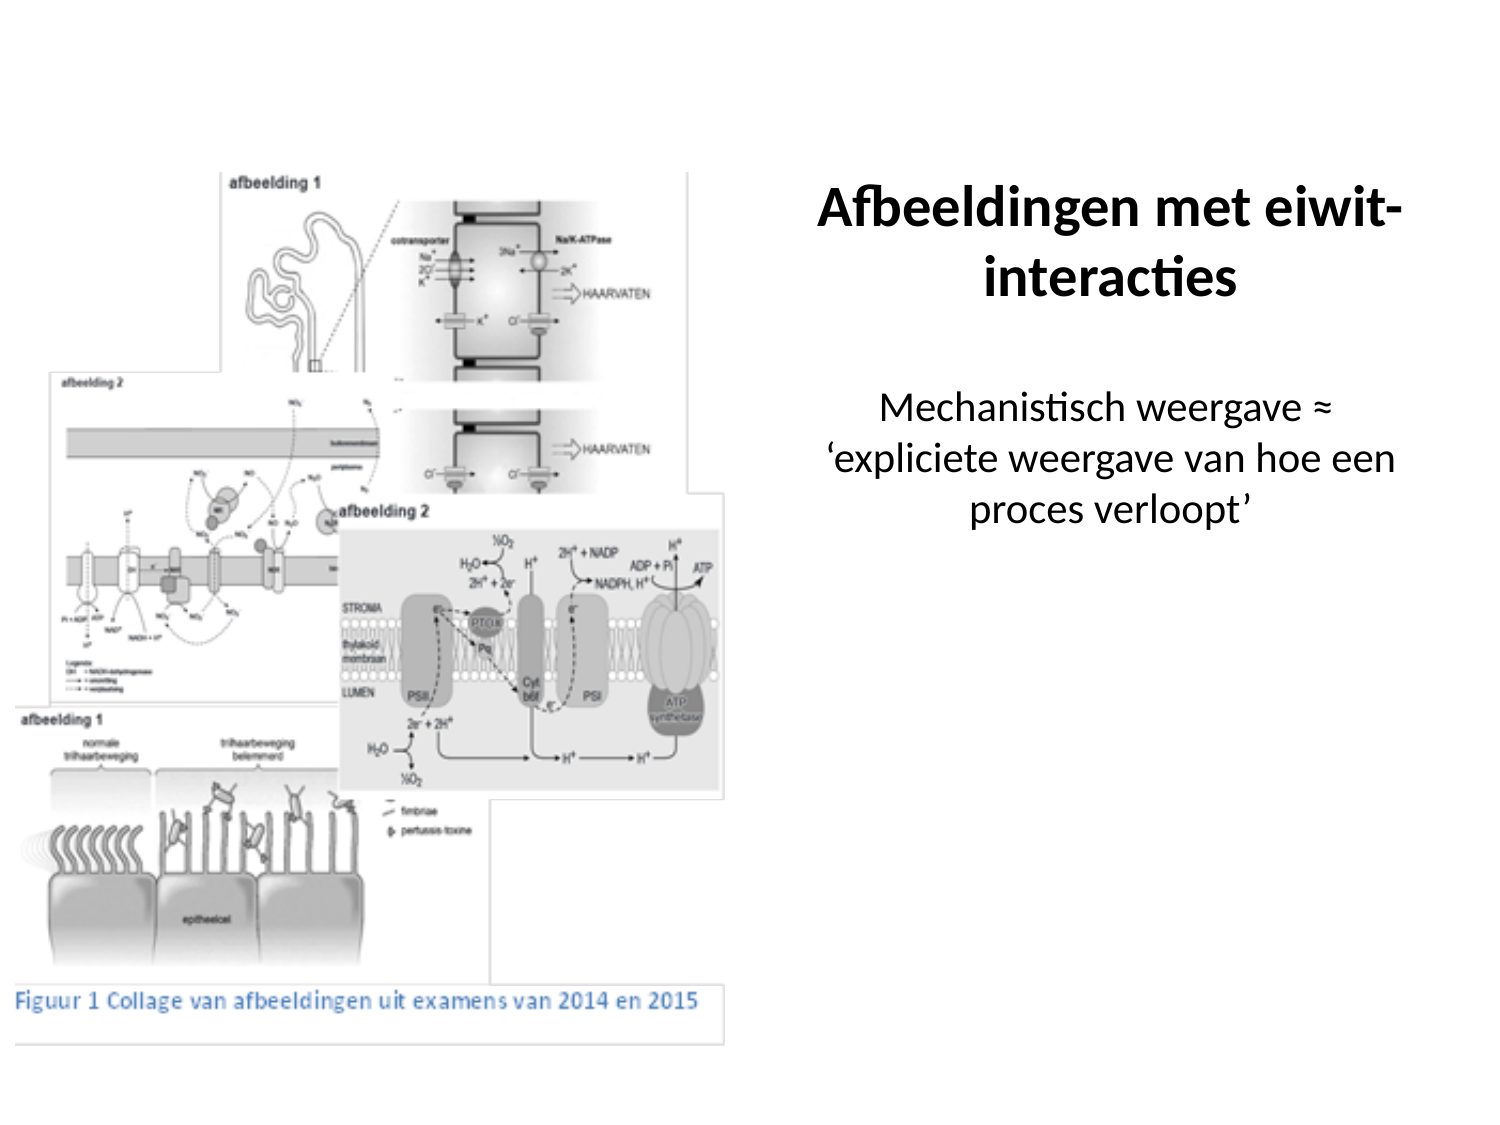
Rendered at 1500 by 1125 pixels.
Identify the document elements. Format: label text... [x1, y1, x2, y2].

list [15, 172, 727, 1048]
title Afbeeldingen met eiwit-interacties Mechanistisch weergave ≈ ‘expliciete weergave van hoe een proces verloopt’ [750, 159, 1473, 701]
